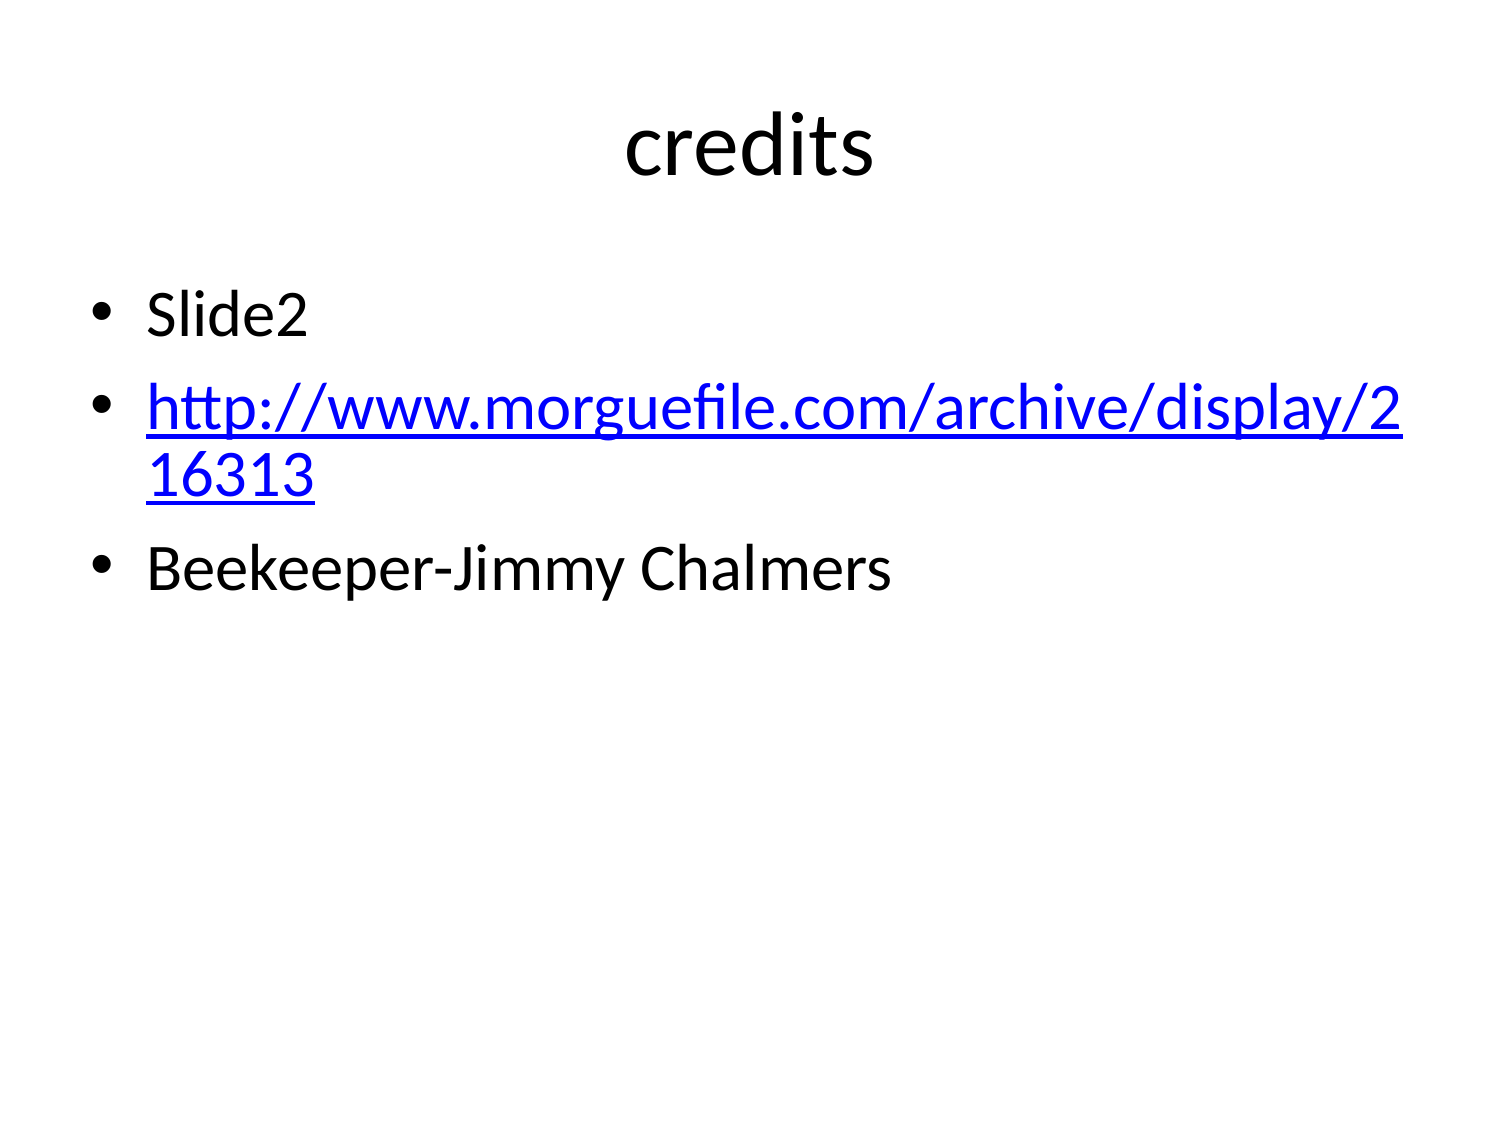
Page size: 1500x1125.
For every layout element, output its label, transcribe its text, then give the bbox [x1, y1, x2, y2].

title credits [75, 45, 1425, 233]
list Slide2 http://www.morguefile.com/archive/display/216313 Beekeeper-Jimmy Chalmers [75, 262, 1425, 1005]
